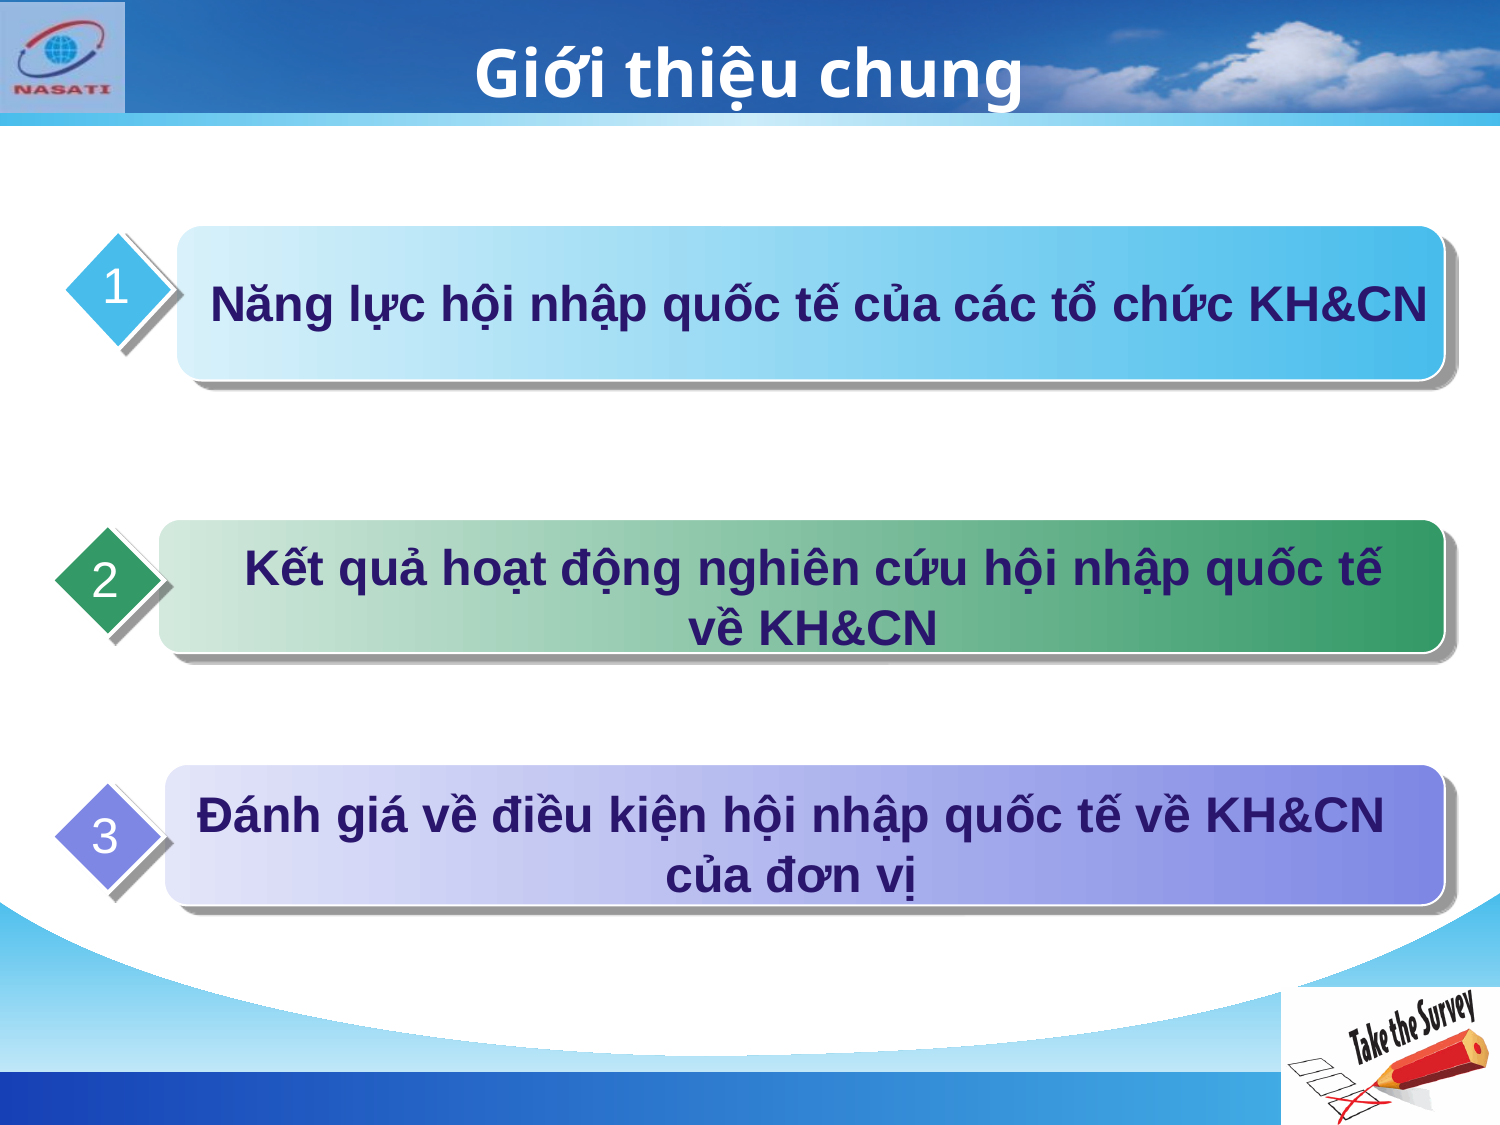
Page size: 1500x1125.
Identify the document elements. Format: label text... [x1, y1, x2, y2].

title Giới thiệu chung [75, 24, 1425, 118]
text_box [51, 519, 1445, 665]
picture [1281, 987, 1500, 1125]
picture [0, 0, 1500, 114]
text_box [62, 224, 1445, 381]
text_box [51, 763, 1445, 912]
